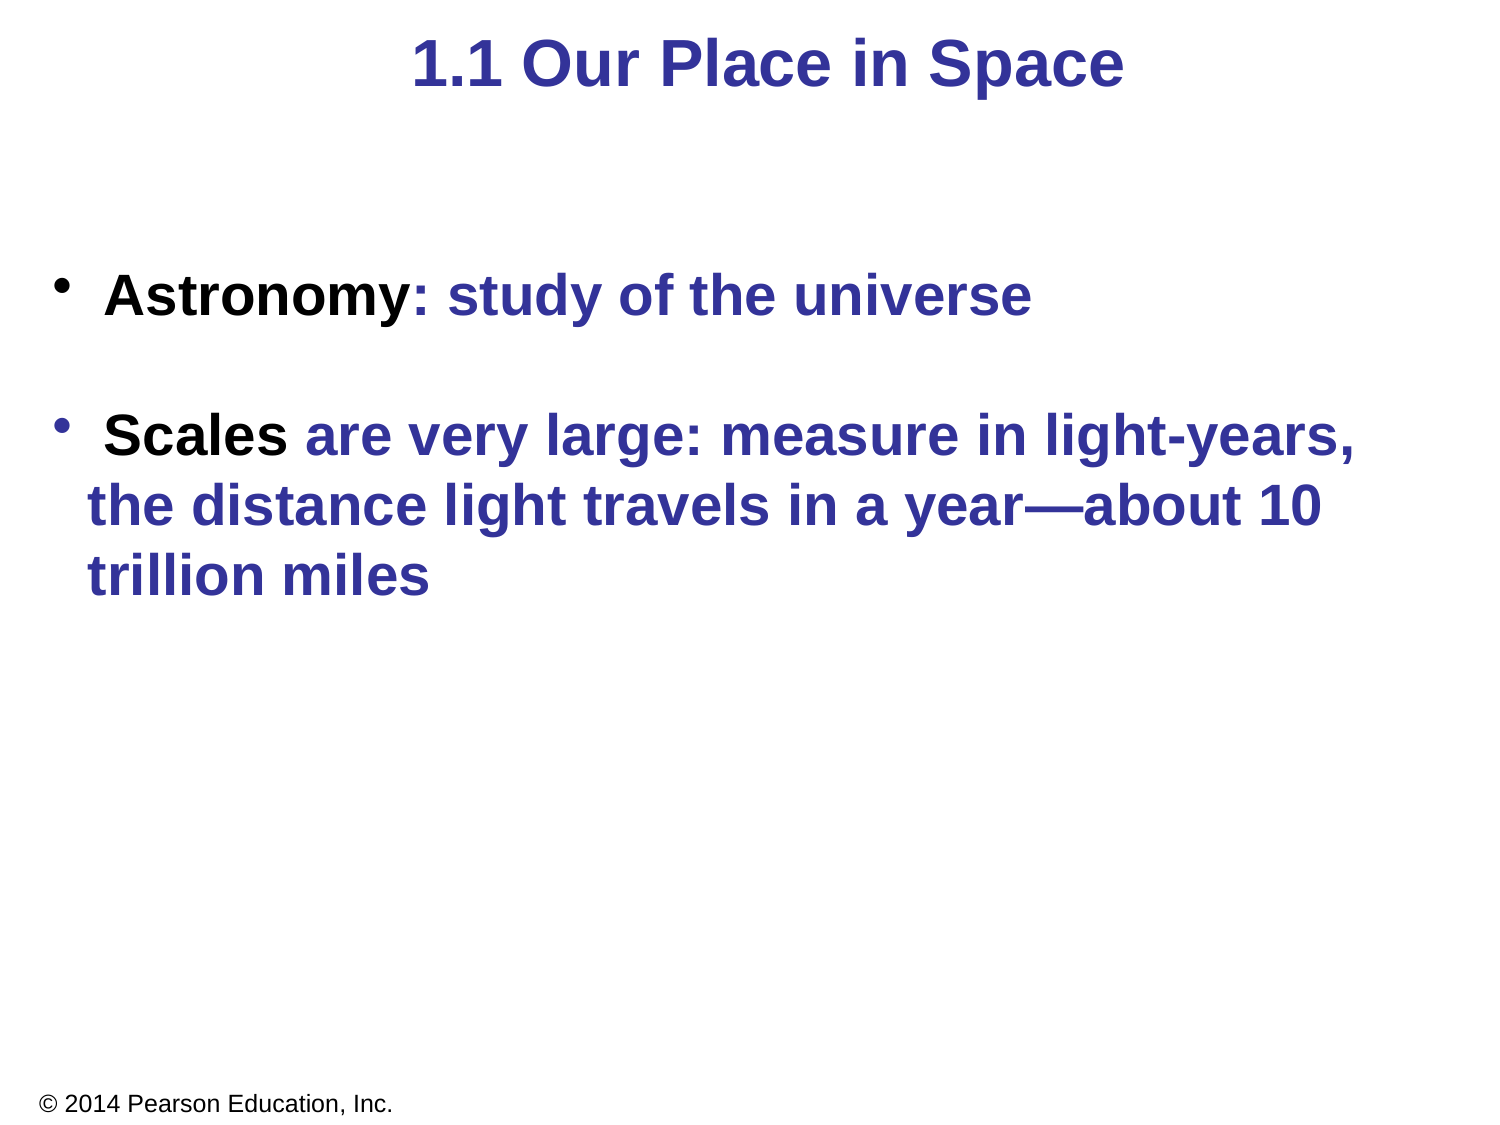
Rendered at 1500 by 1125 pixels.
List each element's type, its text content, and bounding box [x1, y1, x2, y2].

text_box 1.1 Our Place in Space [99, 12, 1438, 108]
text_box Astronomy: study of the universe Scales are very large: measure in light-years, the distance light travels in a year—about 10 trillion miles [37, 249, 1438, 615]
